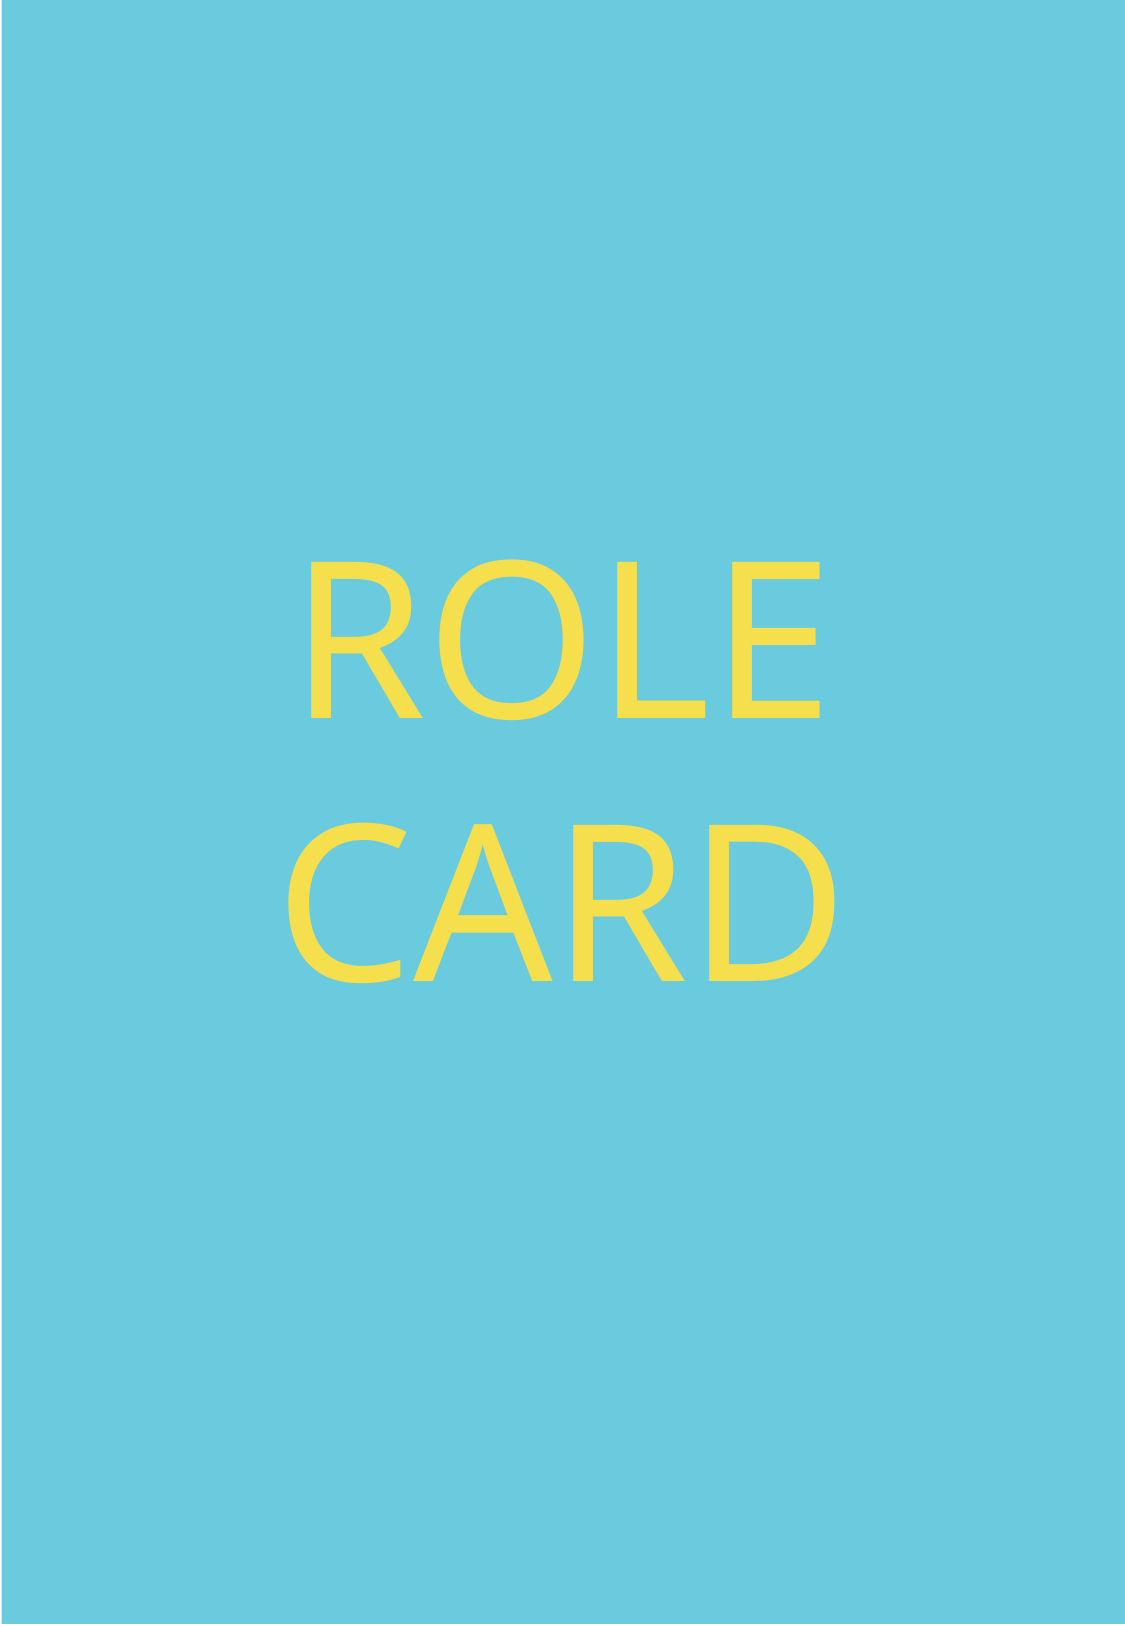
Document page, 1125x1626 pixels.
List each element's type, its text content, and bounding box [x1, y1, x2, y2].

text_box [1, 0, 1125, 1624]
text_box ROLE CARD [155, 492, 969, 1033]
